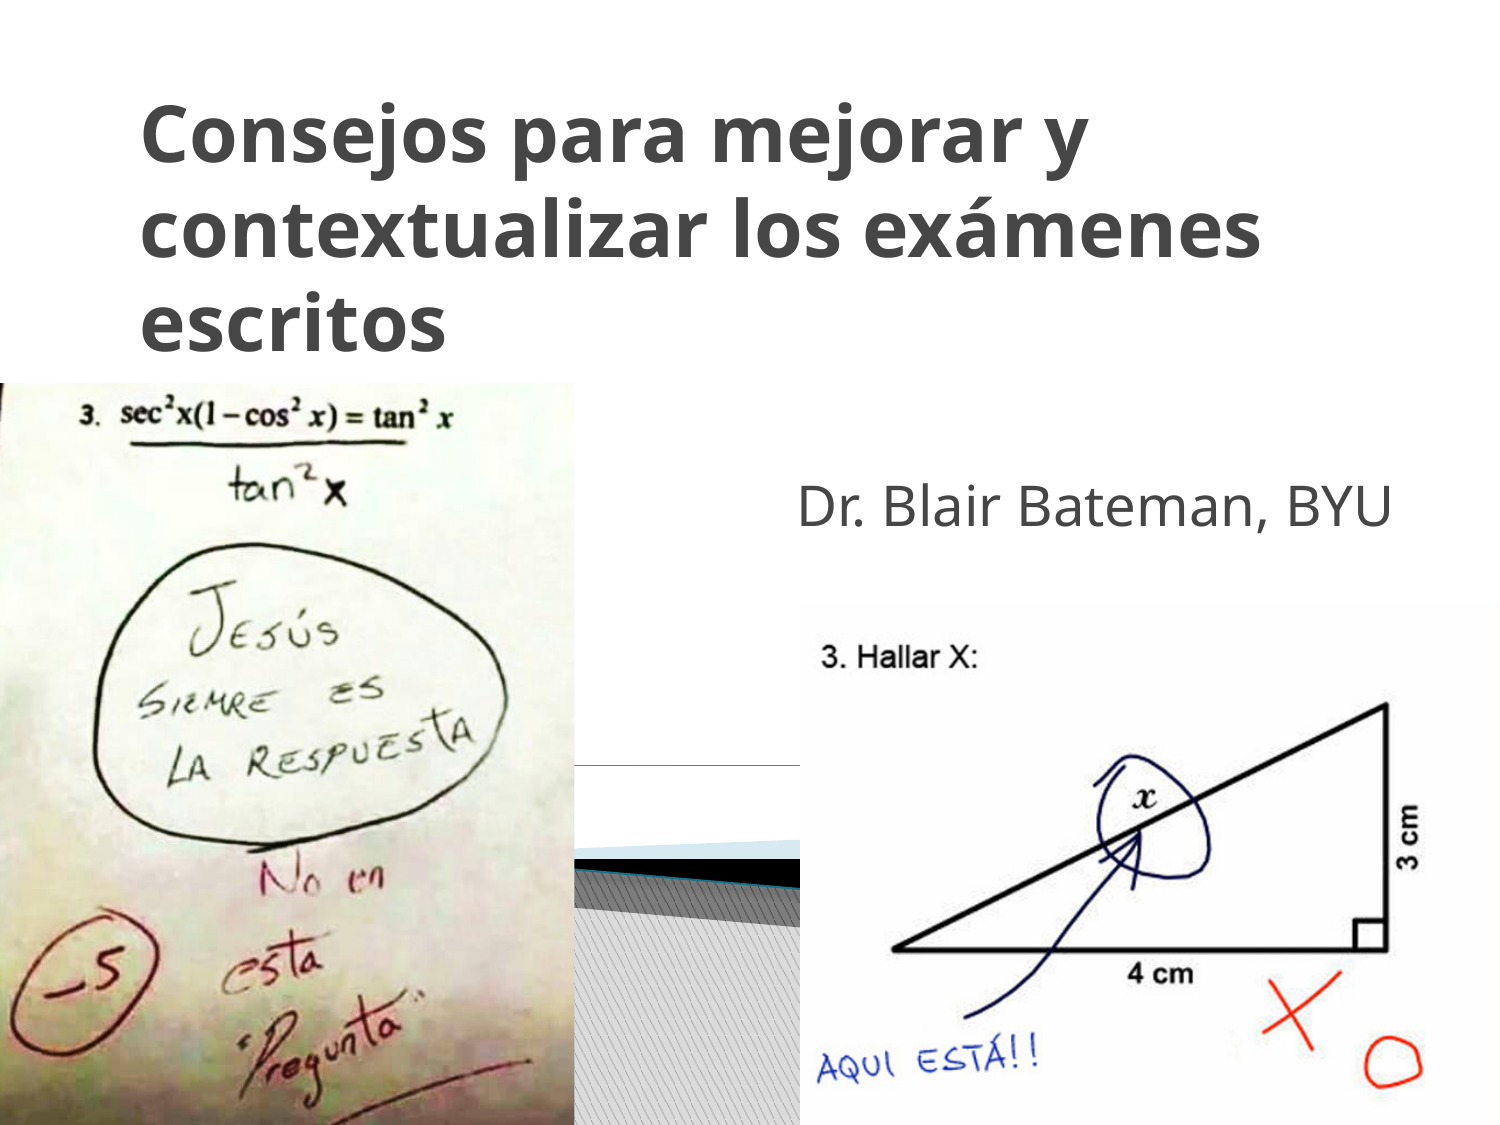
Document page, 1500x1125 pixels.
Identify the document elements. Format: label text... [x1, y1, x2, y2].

title Consejos para mejorar y contextualizar los exámenes escritos [125, 75, 1400, 376]
picture [0, 382, 1500, 1125]
subtitle Dr. Blair Bateman, BYU [580, 462, 1413, 660]
